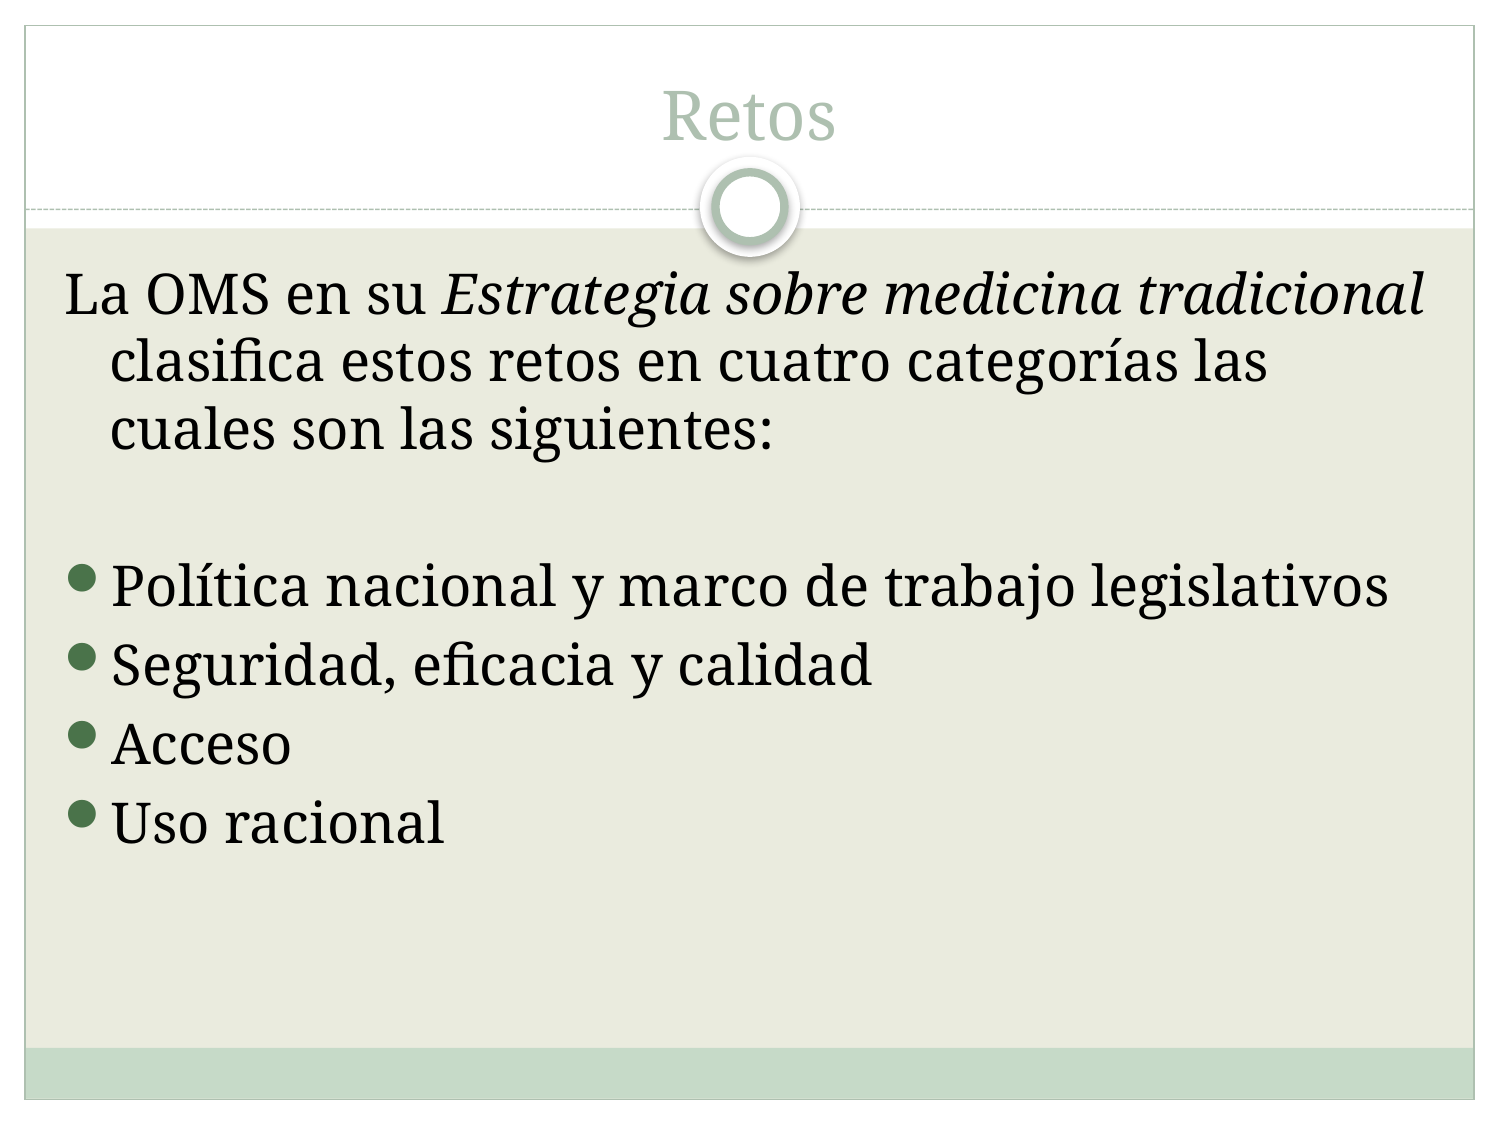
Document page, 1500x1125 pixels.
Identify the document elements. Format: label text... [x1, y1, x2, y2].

list La OMS en su Estrategia sobre medicina tradicional clasifica estos retos en cuatro categorías las cuales son las siguientes: Política nacional y marco de trabajo legislativos Seguridad, eficacia y calidad Acceso Uso racional [49, 250, 1445, 1001]
title Retos [49, 37, 1450, 162]
